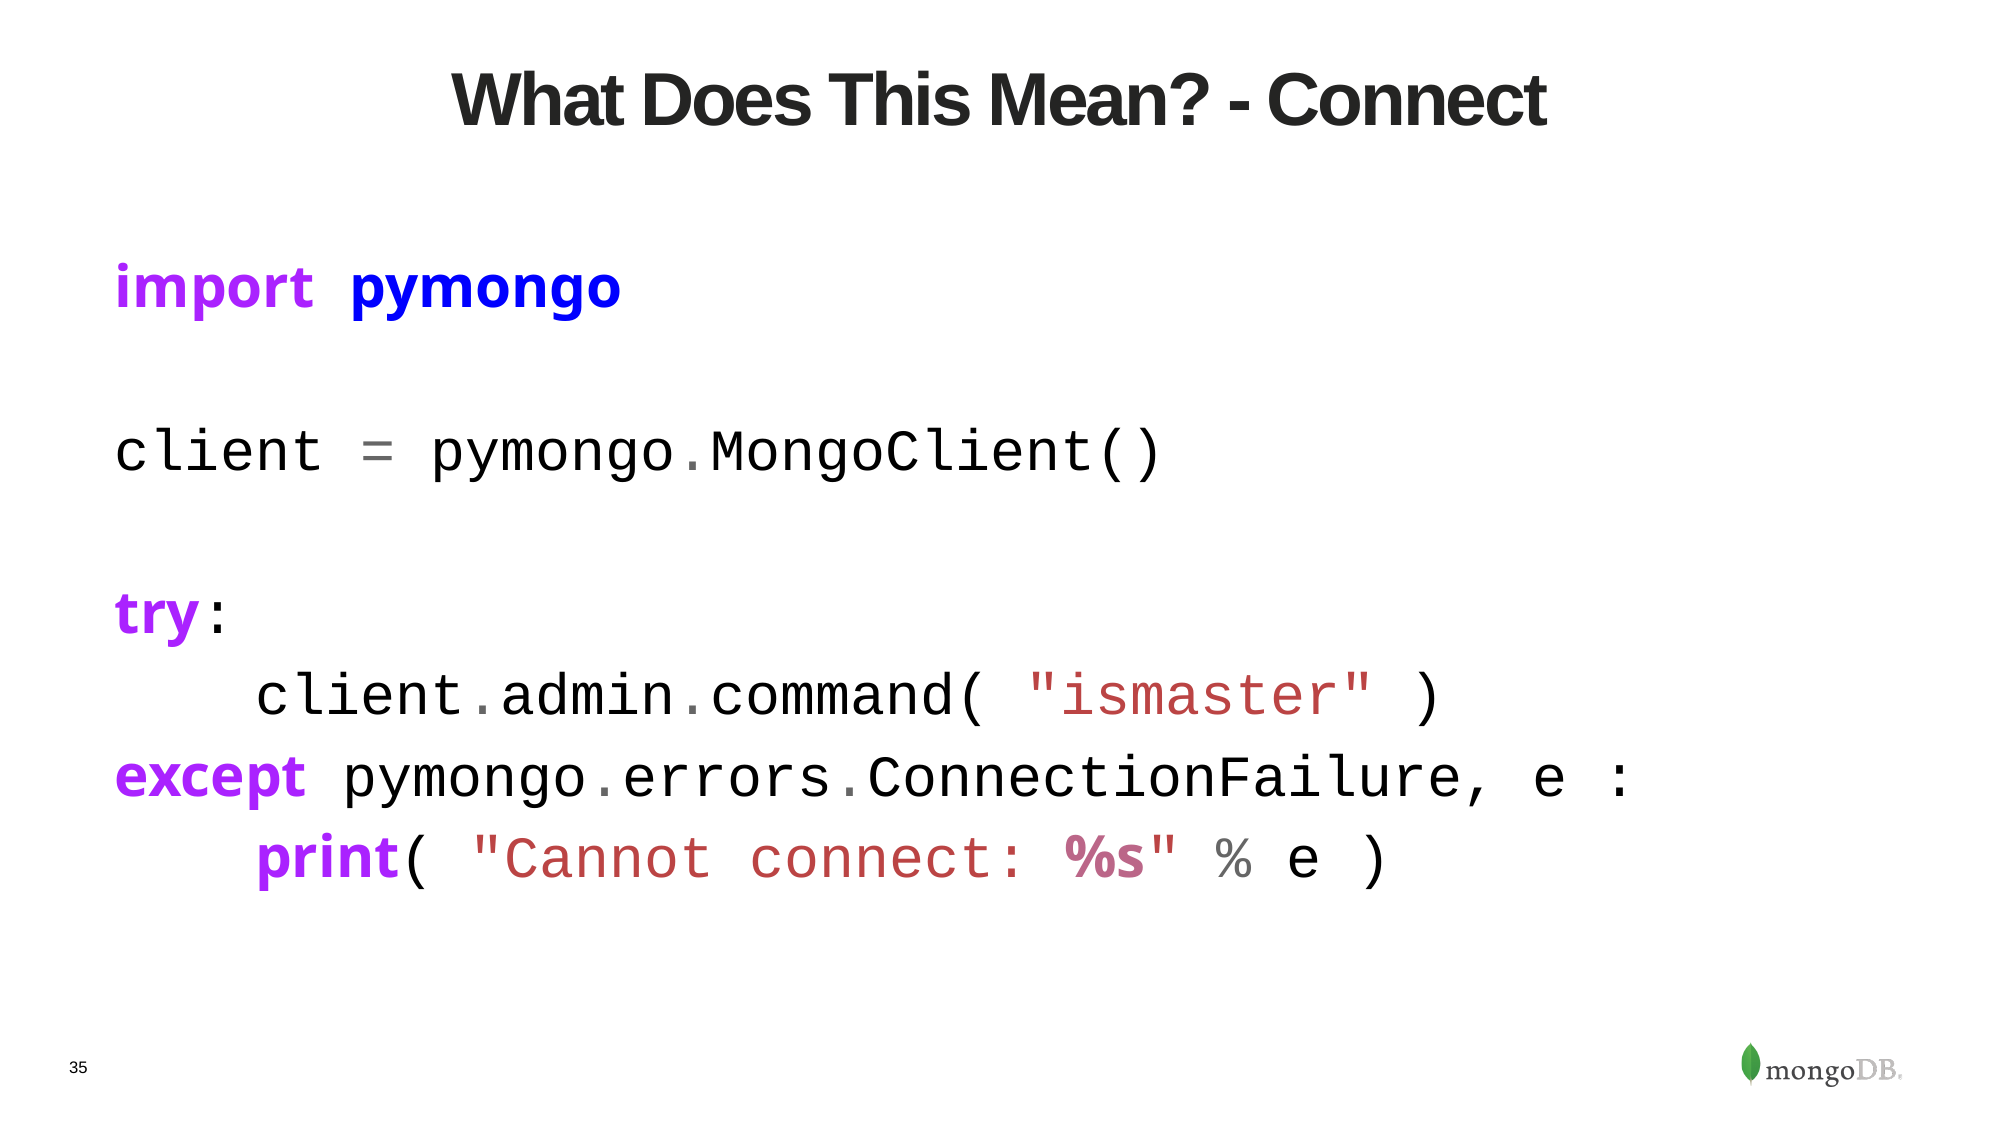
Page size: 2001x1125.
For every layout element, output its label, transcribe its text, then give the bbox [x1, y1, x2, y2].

list import pymongo client = pymongo.MongoClient() try: client.admin.command( "ismaster" ) except pymongo.errors.ConnectionFailure, e : print( "Cannot connect: %s" % e ) [99, 241, 1900, 1058]
title What Does This Mean? - Connect [99, 1, 1900, 190]
